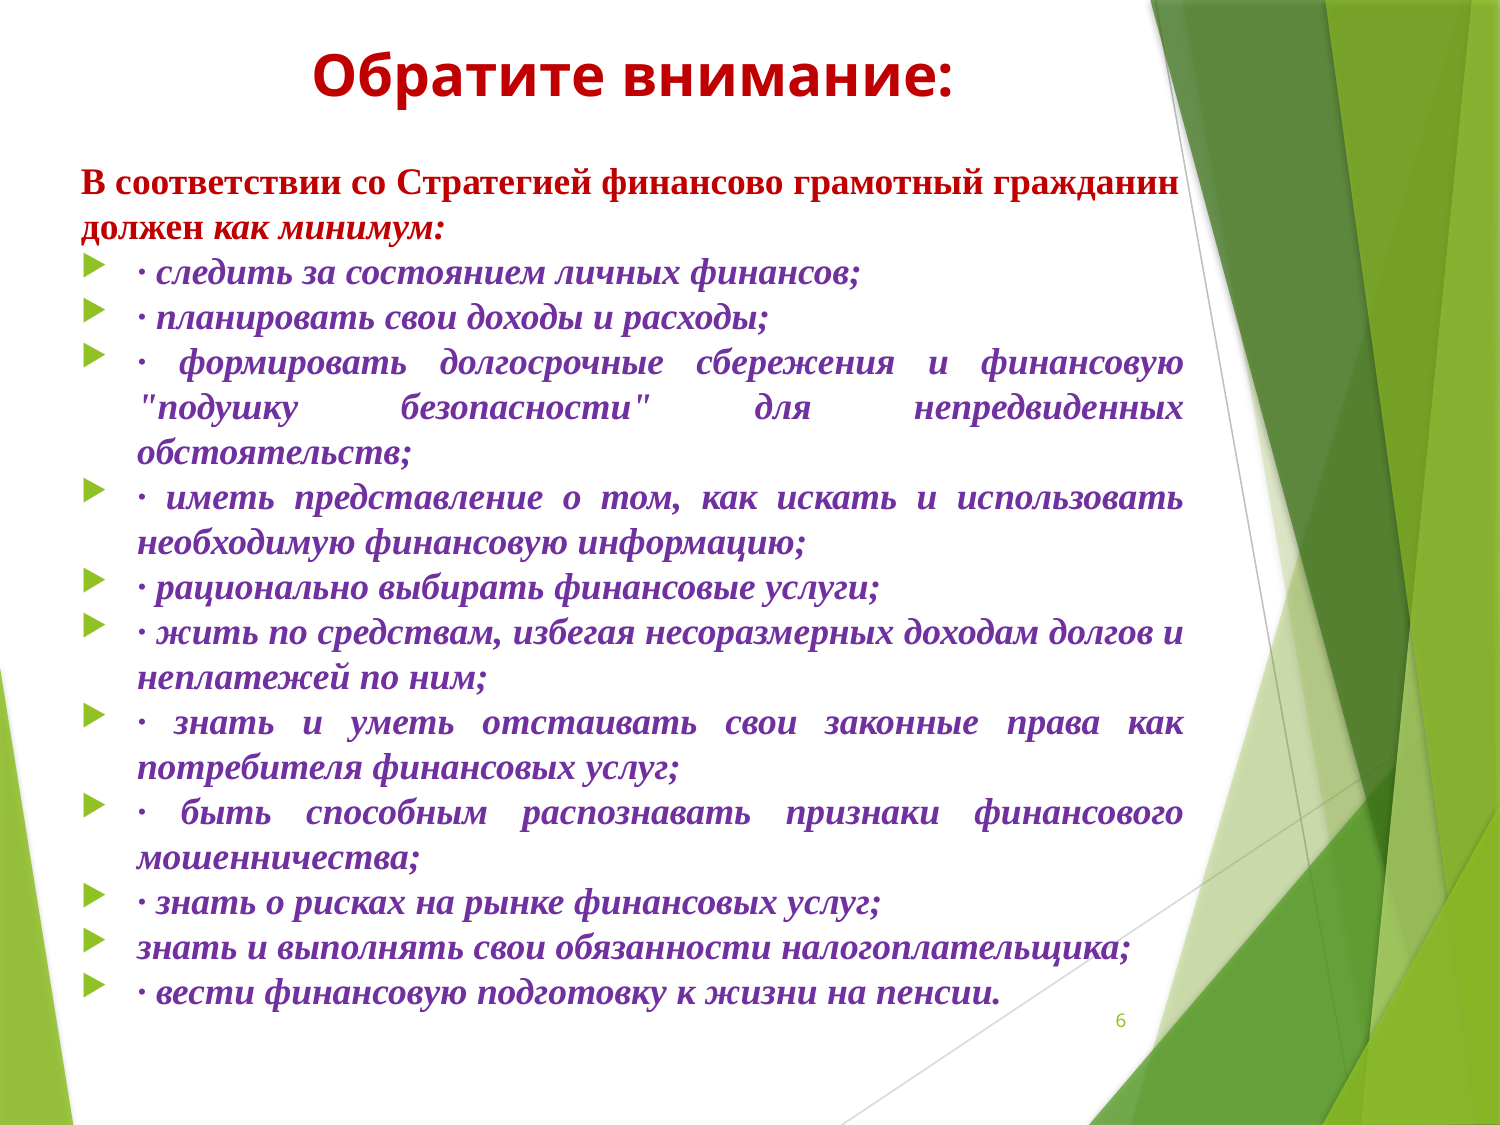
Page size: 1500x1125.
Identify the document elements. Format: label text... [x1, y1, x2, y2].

title Обратите внимание: [112, 30, 1154, 149]
slide_number 6 [1057, 991, 1142, 1051]
list В соответствии со Стратегией финансово грамотный гражданин должен как минимум: · следить за состоянием личных финансов; · планировать свои доходы и расходы; · формировать долгосрочные сбережения и финансовую "подушку безопасности" для непредвиденных обстоятельств; · иметь представление о том, как искать и использовать необходимую финансовую информацию; · рационально выбирать финансовые услуги; · жить по средствам, избегая несоразмерных доходам долгов и неплатежей по ним; · знать и уметь отстаивать свои законные права как потребителя финансовых услуг; · быть способным распознавать признаки финансового мошенничества; · знать о рисках на рынке финансовых услуг; знать и выполнять свои обязанности налогоплательщика; · вести финансовую подготовку к жизни на пенсии. [65, 149, 1200, 1119]
